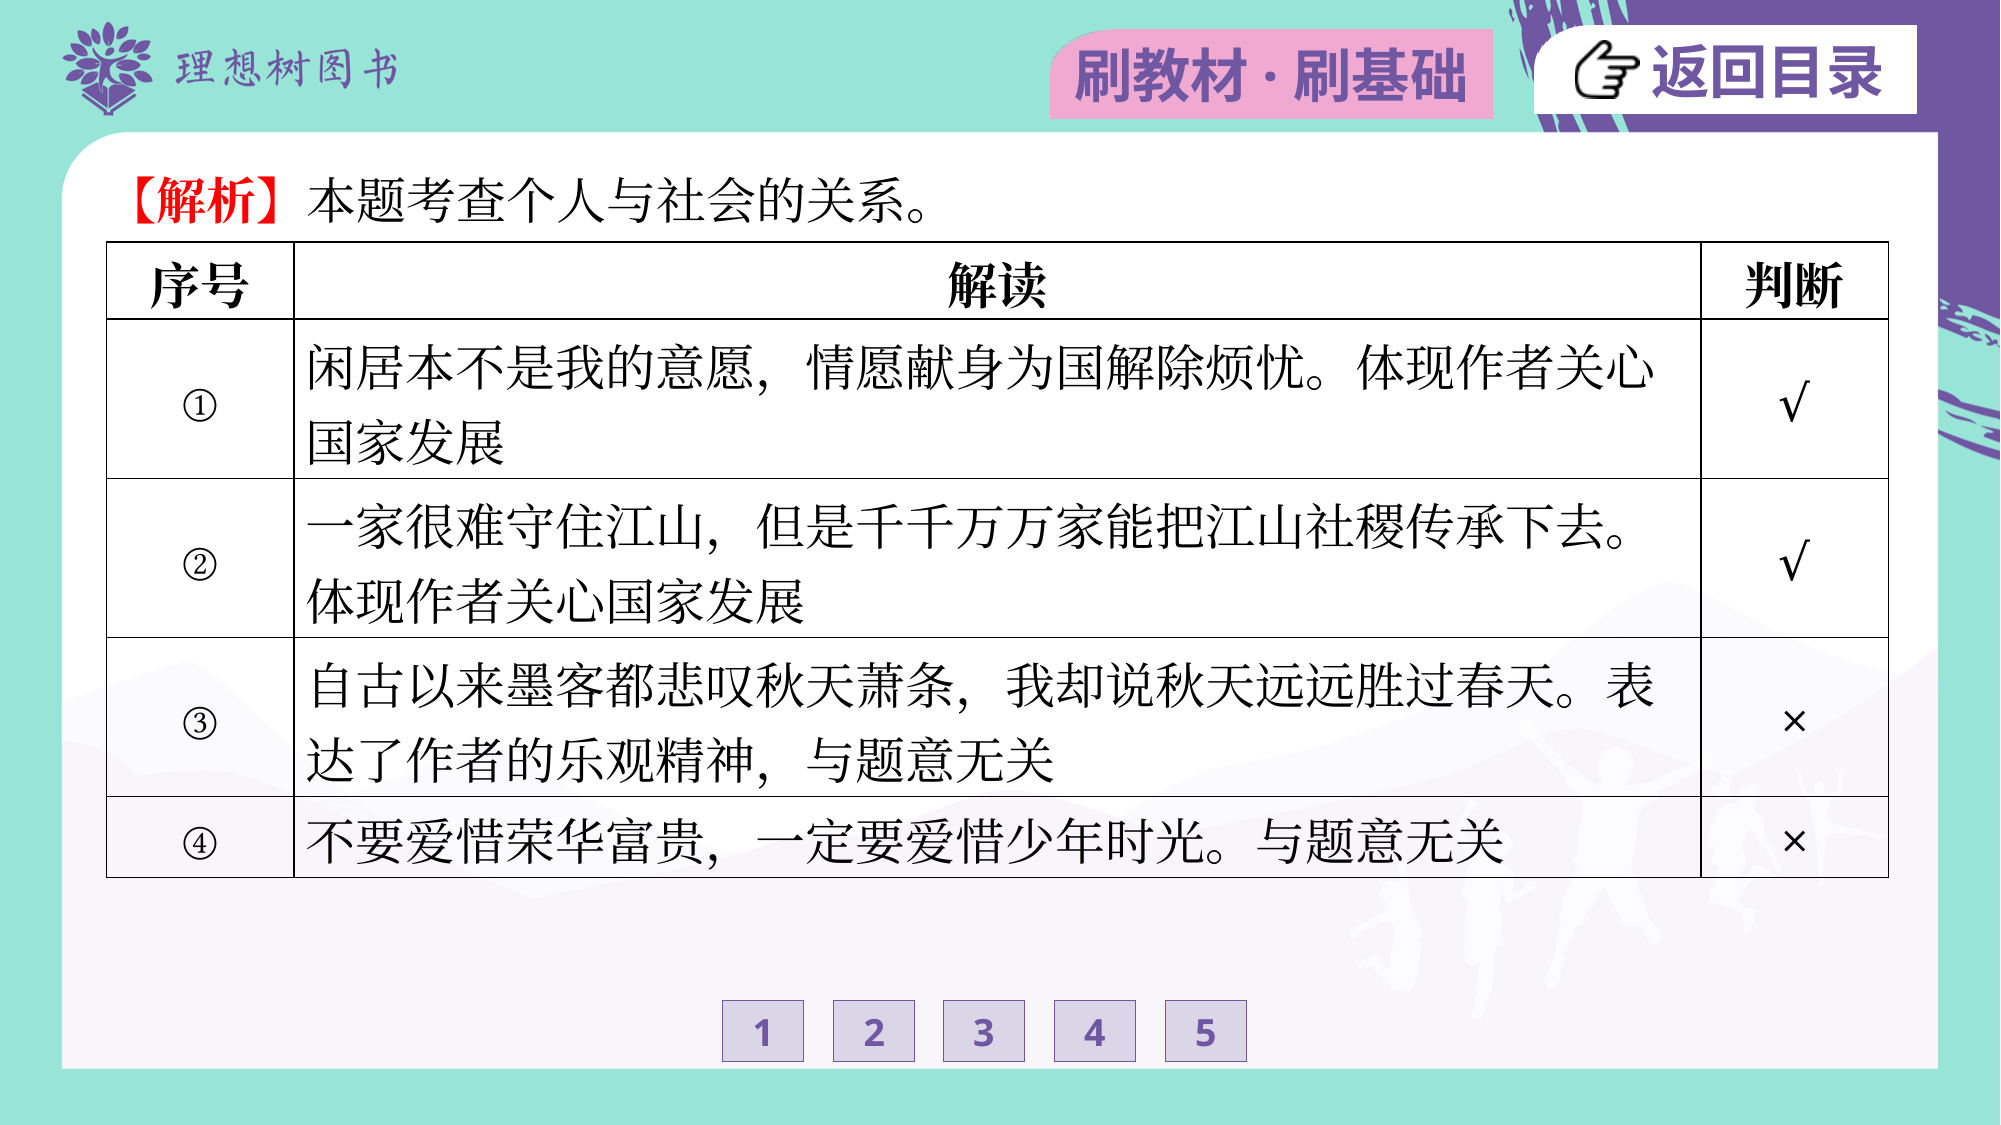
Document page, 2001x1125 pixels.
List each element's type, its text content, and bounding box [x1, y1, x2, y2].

table_cell × [1702, 797, 1888, 877]
table_header 判断 [1702, 243, 1888, 318]
table_cell ③ [107, 638, 293, 796]
table_cell ① [107, 320, 293, 478]
table_cell 自古以来墨客都悲叹秋天萧条，我却说秋天远远胜过春天。表 达了作者的乐观精神，与题意无关 [295, 638, 1700, 796]
table_cell × [1702, 638, 1888, 796]
table_cell ② [107, 479, 293, 637]
table_cell √ [1702, 320, 1888, 478]
picture [0, 0, 2000, 1125]
table_cell √ [1702, 479, 1888, 637]
text_box 【解析】本题考查个人与社会的关系。 [106, 141, 1895, 220]
table_cell 一家很难守住江山，但是千千万万家能把江山社稷传承下去。 体现作者关心国家发展 [295, 479, 1700, 637]
table_cell 不要爱惜荣华富贵，一定要爱惜少年时光。与题意无关 [295, 797, 1700, 877]
table_header 解读 [295, 243, 1700, 318]
table_cell 闲居本不是我的意愿，情愿献身为国解除烦忧。体现作者关心 国家发展 [295, 320, 1700, 478]
table_header 序号 [107, 243, 293, 318]
table_cell ④ [107, 797, 293, 877]
